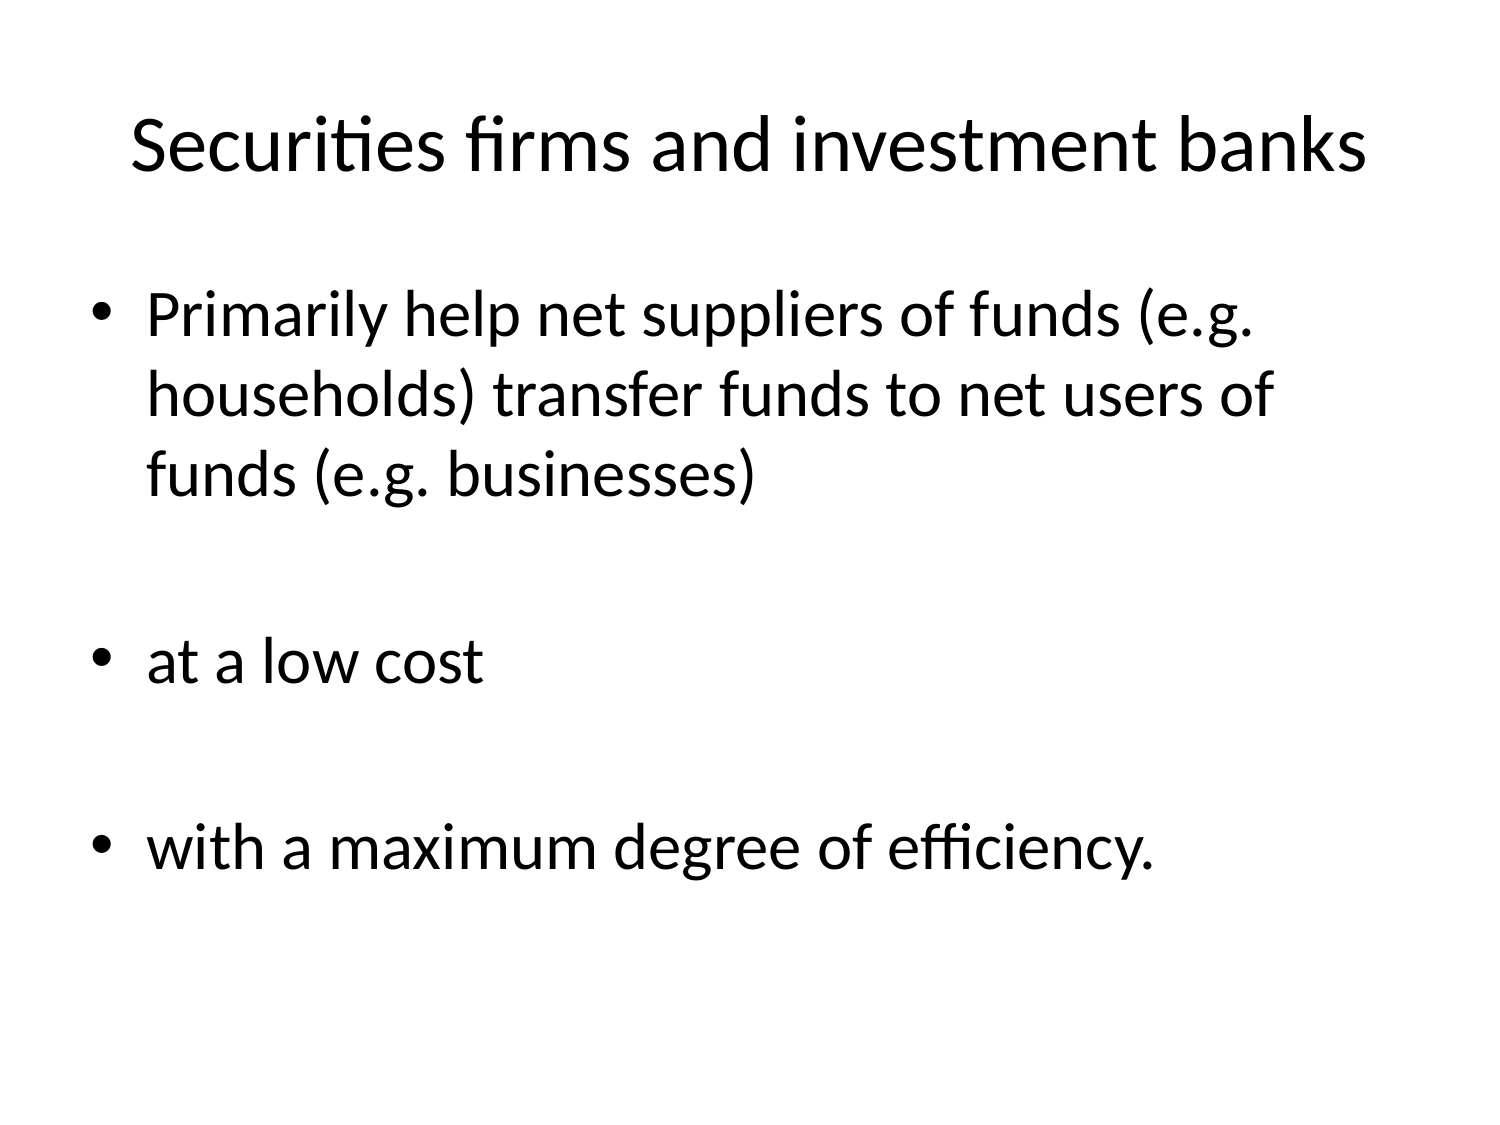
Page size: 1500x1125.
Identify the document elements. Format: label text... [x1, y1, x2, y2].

list Primarily help net suppliers of funds (e.g. households) transfer funds to net users of funds (e.g. businesses) at a low cost with a maximum degree of efficiency. [75, 262, 1425, 1005]
title Securities firms and investment banks [75, 45, 1425, 233]
